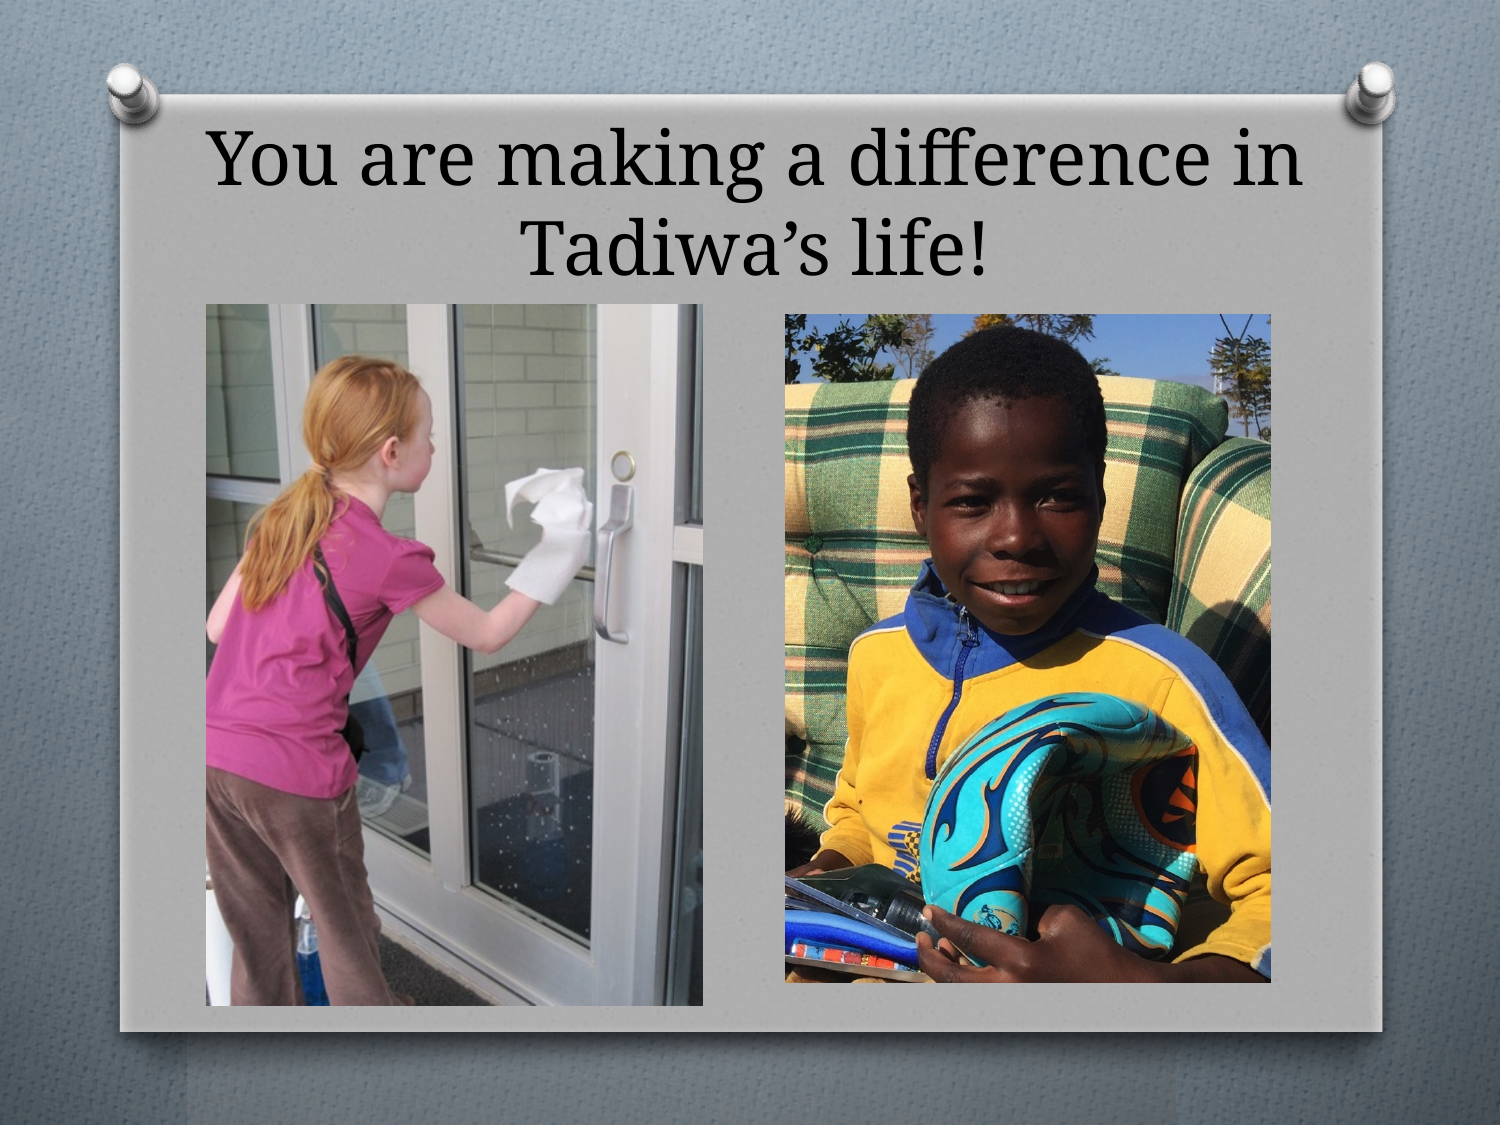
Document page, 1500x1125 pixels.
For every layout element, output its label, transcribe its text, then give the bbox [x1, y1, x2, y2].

picture [206, 303, 703, 1006]
picture [75, 29, 198, 147]
picture [1317, 35, 1439, 151]
title You are making a difference in Tadiwa’s life! [147, 101, 1365, 299]
picture [785, 314, 1271, 984]
